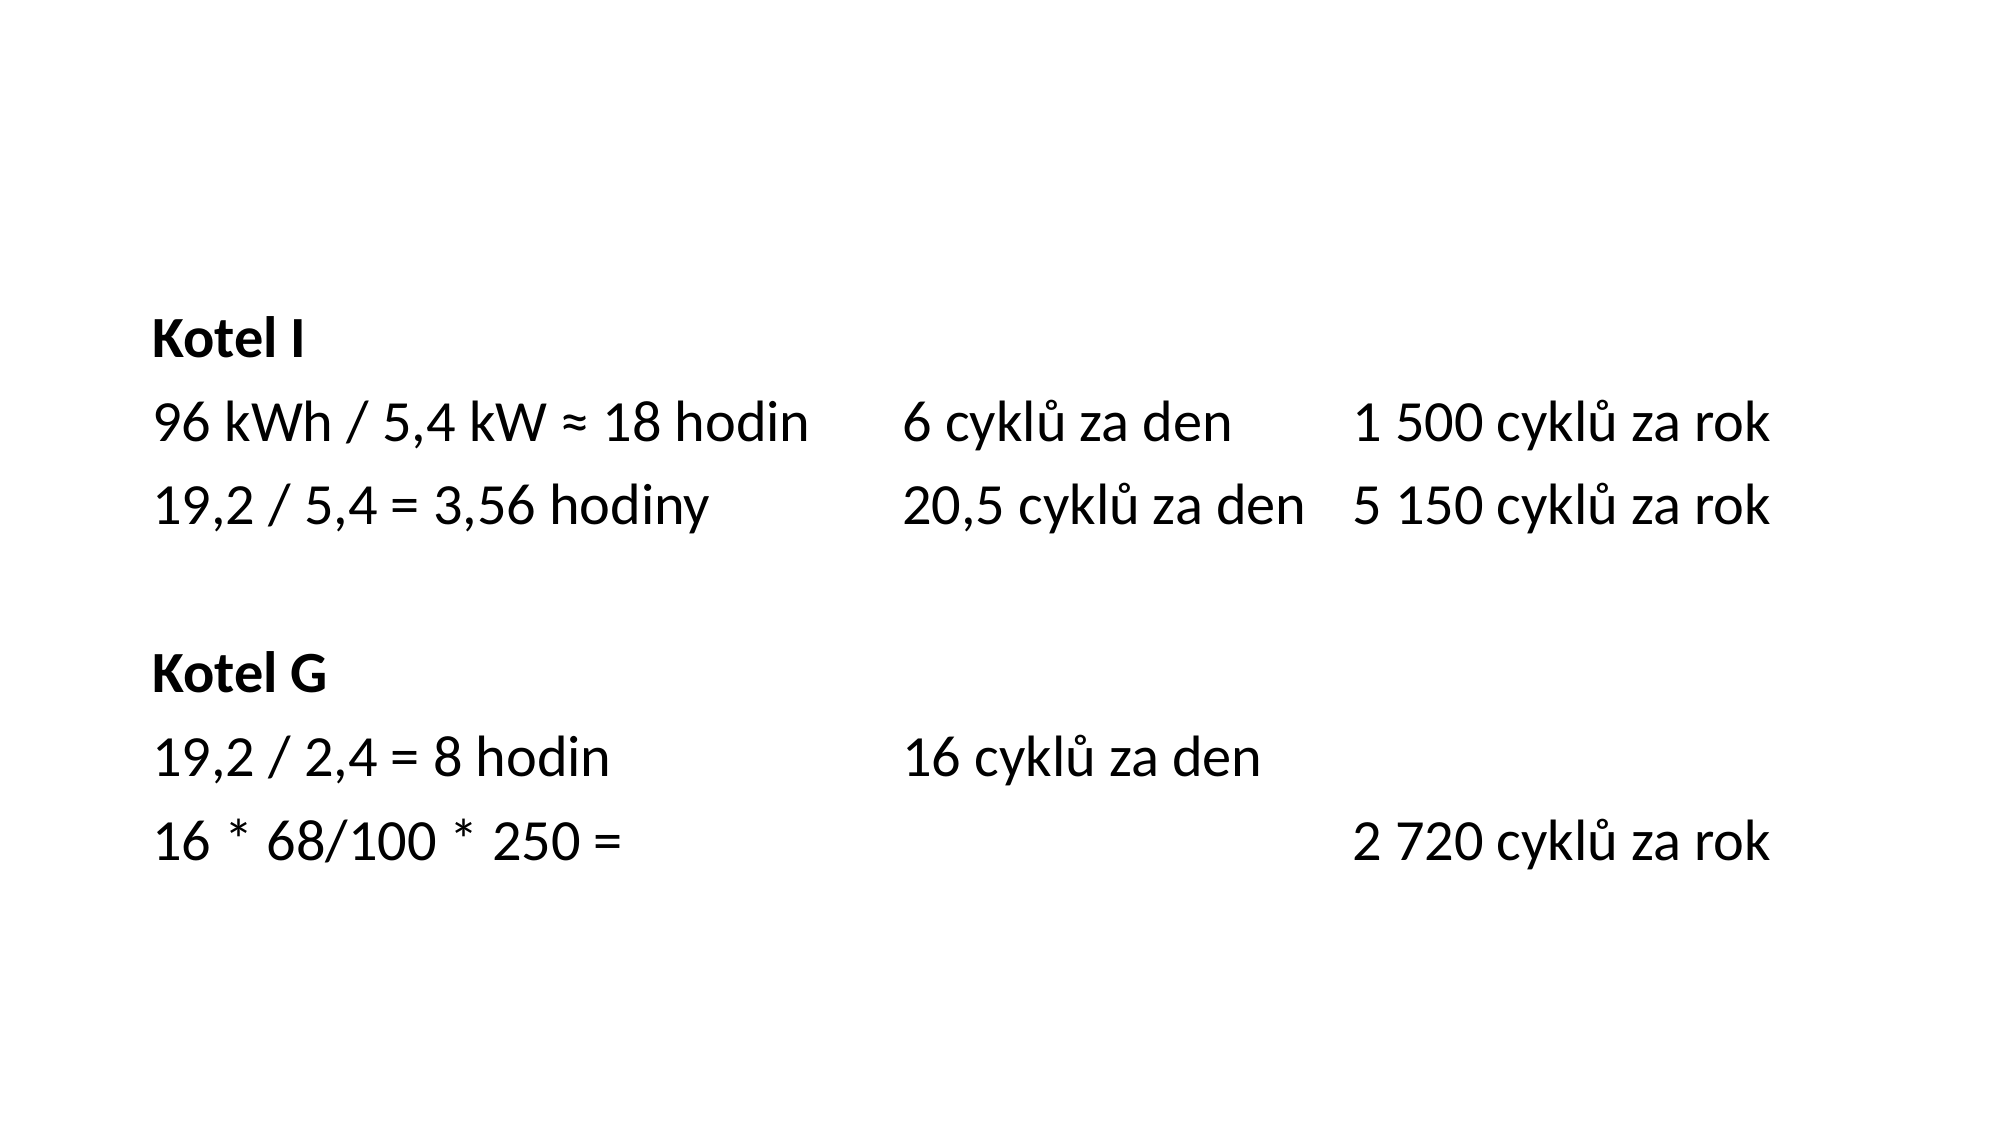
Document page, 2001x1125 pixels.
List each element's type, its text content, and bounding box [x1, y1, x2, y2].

list Kotel I 96 kWh / 5,4 kW ≈ 18 hodin 6 cyklů za den 1 500 cyklů za rok 19,2 / 5,4 = 3,56 hodiny 20,5 cyklů za den 5 150 cyklů za rok Kotel G 19,2 / 2,4 = 8 hodin 16 cyklů za den 16 * 68/100 * 250 = 2 720 cyklů za rok [137, 299, 1863, 1014]
